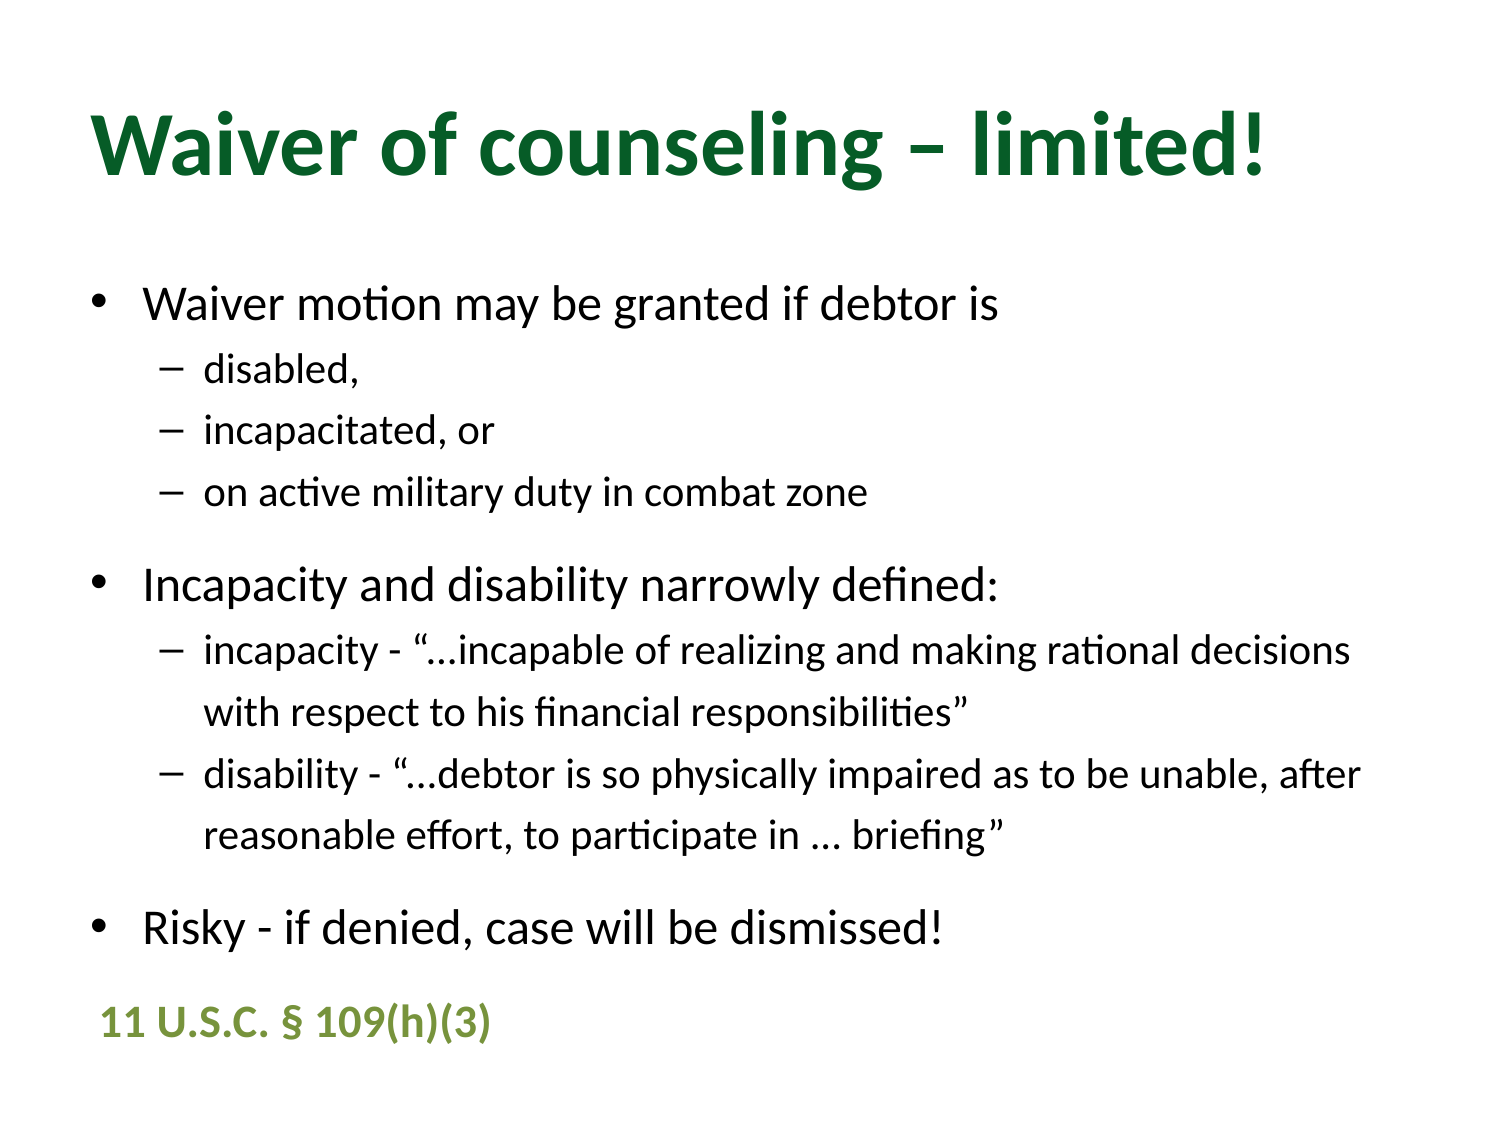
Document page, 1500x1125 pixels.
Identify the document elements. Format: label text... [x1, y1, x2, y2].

list Waiver motion may be granted if debtor is disabled, incapacitated, or on active military duty in combat zone Incapacity and disability narrowly defined: incapacity - “...incapable of realizing and making rational decisions with respect to his financial responsibilities” disability - “...debtor is so physically impaired as to be unable, after reasonable effort, to participate in ... briefing” Risky - if denied, case will be dismissed! 11 U.S.C. § 109(h)(3) [75, 262, 1425, 1063]
title Waiver of counseling – limited! [75, 45, 1425, 233]
